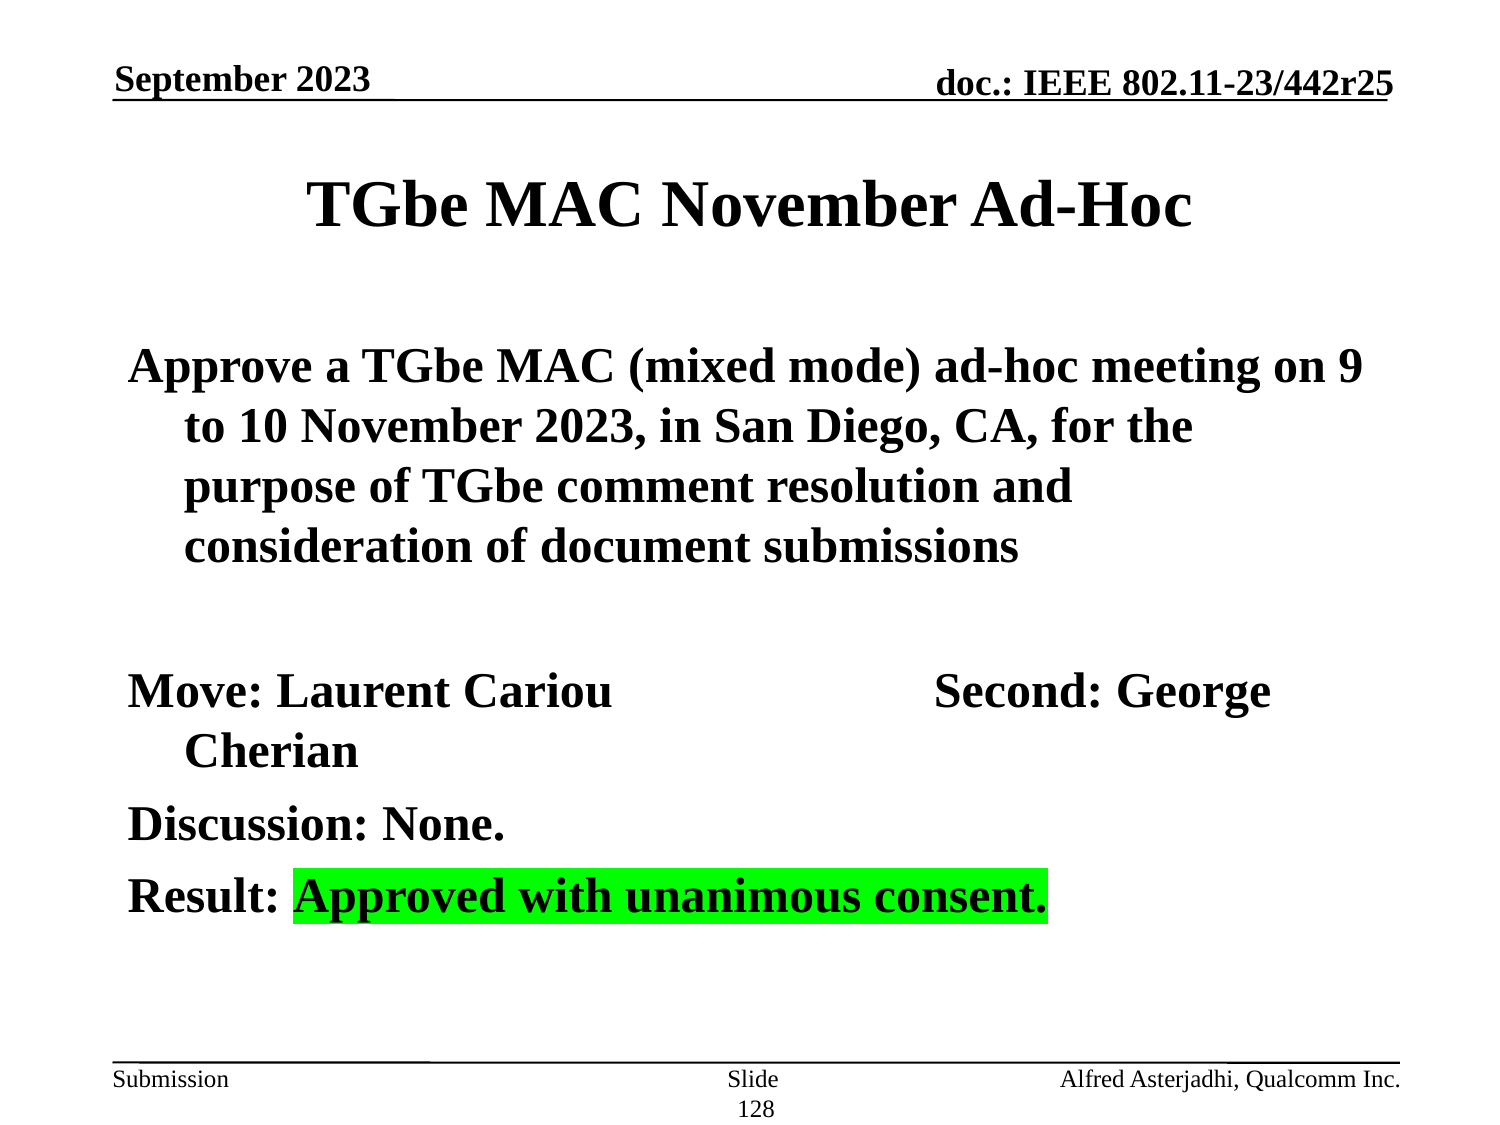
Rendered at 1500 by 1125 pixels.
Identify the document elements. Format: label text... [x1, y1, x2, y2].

title TGbe MAC November Ad-Hoc [112, 112, 1388, 288]
footer Alfred Asterjadhi, Qualcomm Inc. [878, 1061, 1402, 1093]
slide_number Slide 128 [712, 1061, 800, 1123]
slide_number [114, 54, 423, 100]
list Approve a TGbe MAC (mixed mode) ad-hoc meeting on 9 to 10 November 2023, in San Diego, CA, for the purpose of TGbe comment resolution and consideration of document submissions Move: Laurent Cariou Second: George Cherian Discussion: None. Result: Approved with unanimous consent. [112, 324, 1388, 1000]
